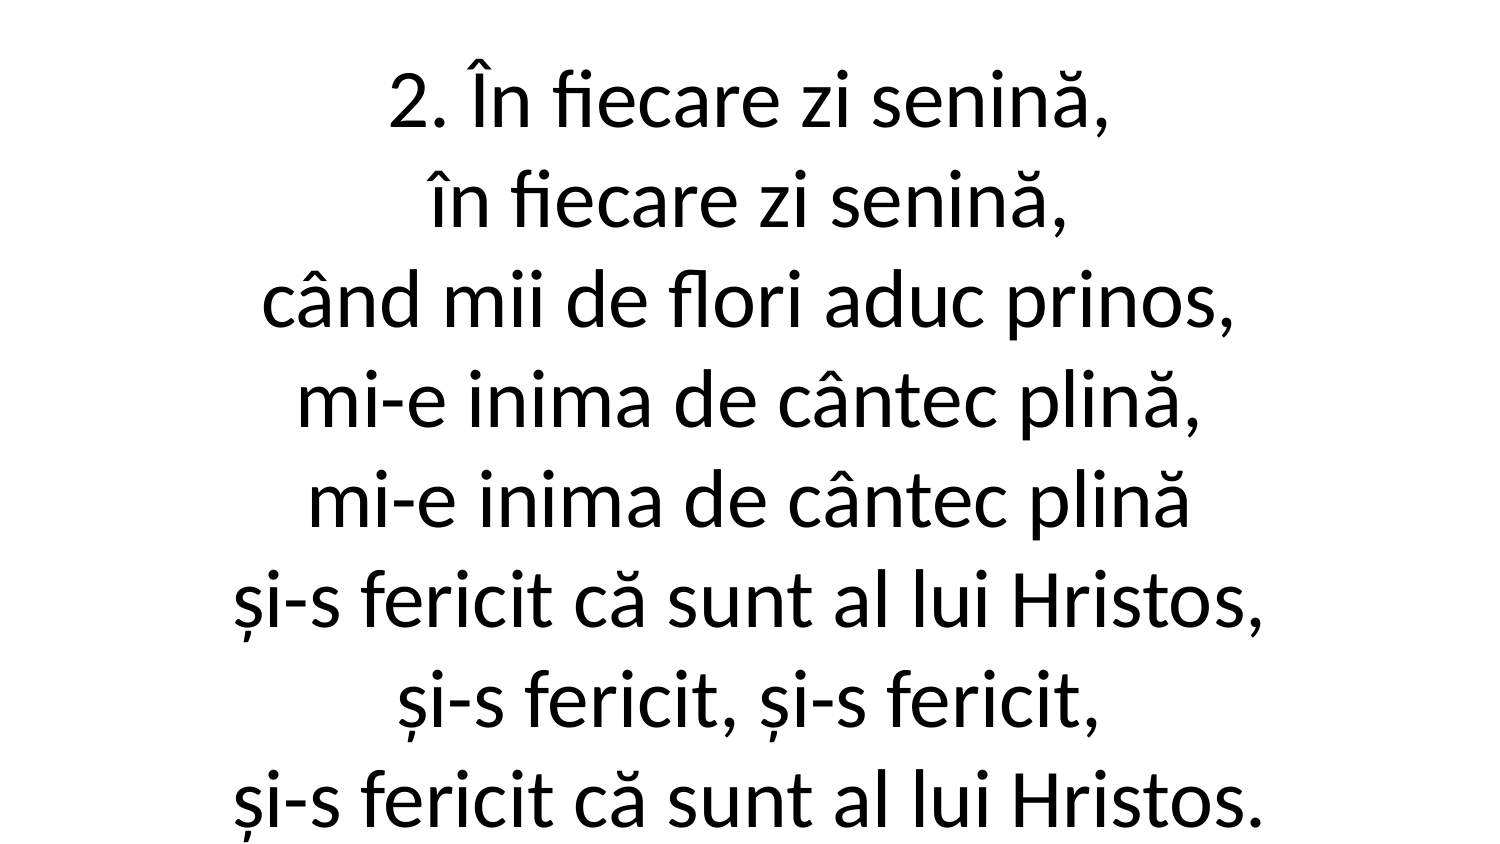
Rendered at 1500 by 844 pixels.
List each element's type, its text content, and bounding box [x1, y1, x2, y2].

text_box 2. În fiecare zi senină, în fiecare zi senină, când mii de flori aduc prinos, mi-e inima de cântec plină, mi-e inima de cântec plină și-s fericit că sunt al lui Hristos, și-s fericit, și-s fericit, și-s fericit că sunt al lui Hristos. [217, 0, 1283, 844]
